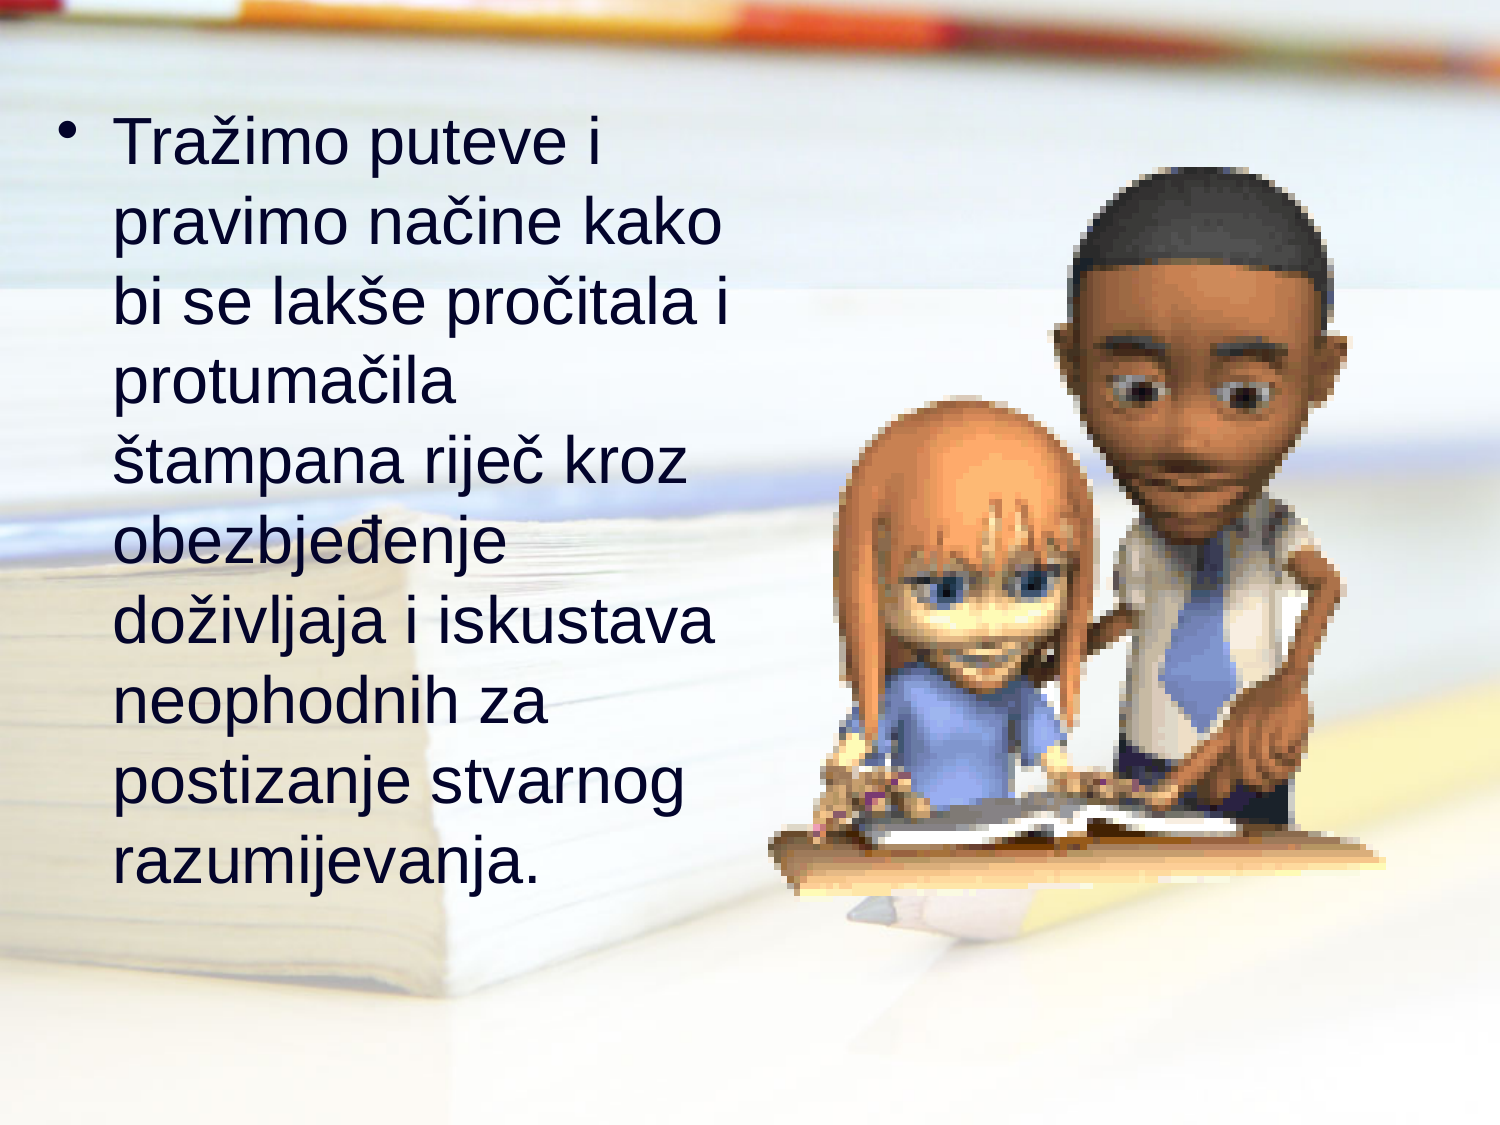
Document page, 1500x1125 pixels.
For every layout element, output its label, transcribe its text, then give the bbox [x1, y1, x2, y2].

picture [0, 0, 1500, 1125]
list Tražimo puteve i pravimo načine kako bi se lakše pročitala i protumačila štampana riječ kroz obezbjeđenje doživljaja i iskustava neophodnih za postizanje stvarnog razumijevanja. [41, 90, 750, 1047]
